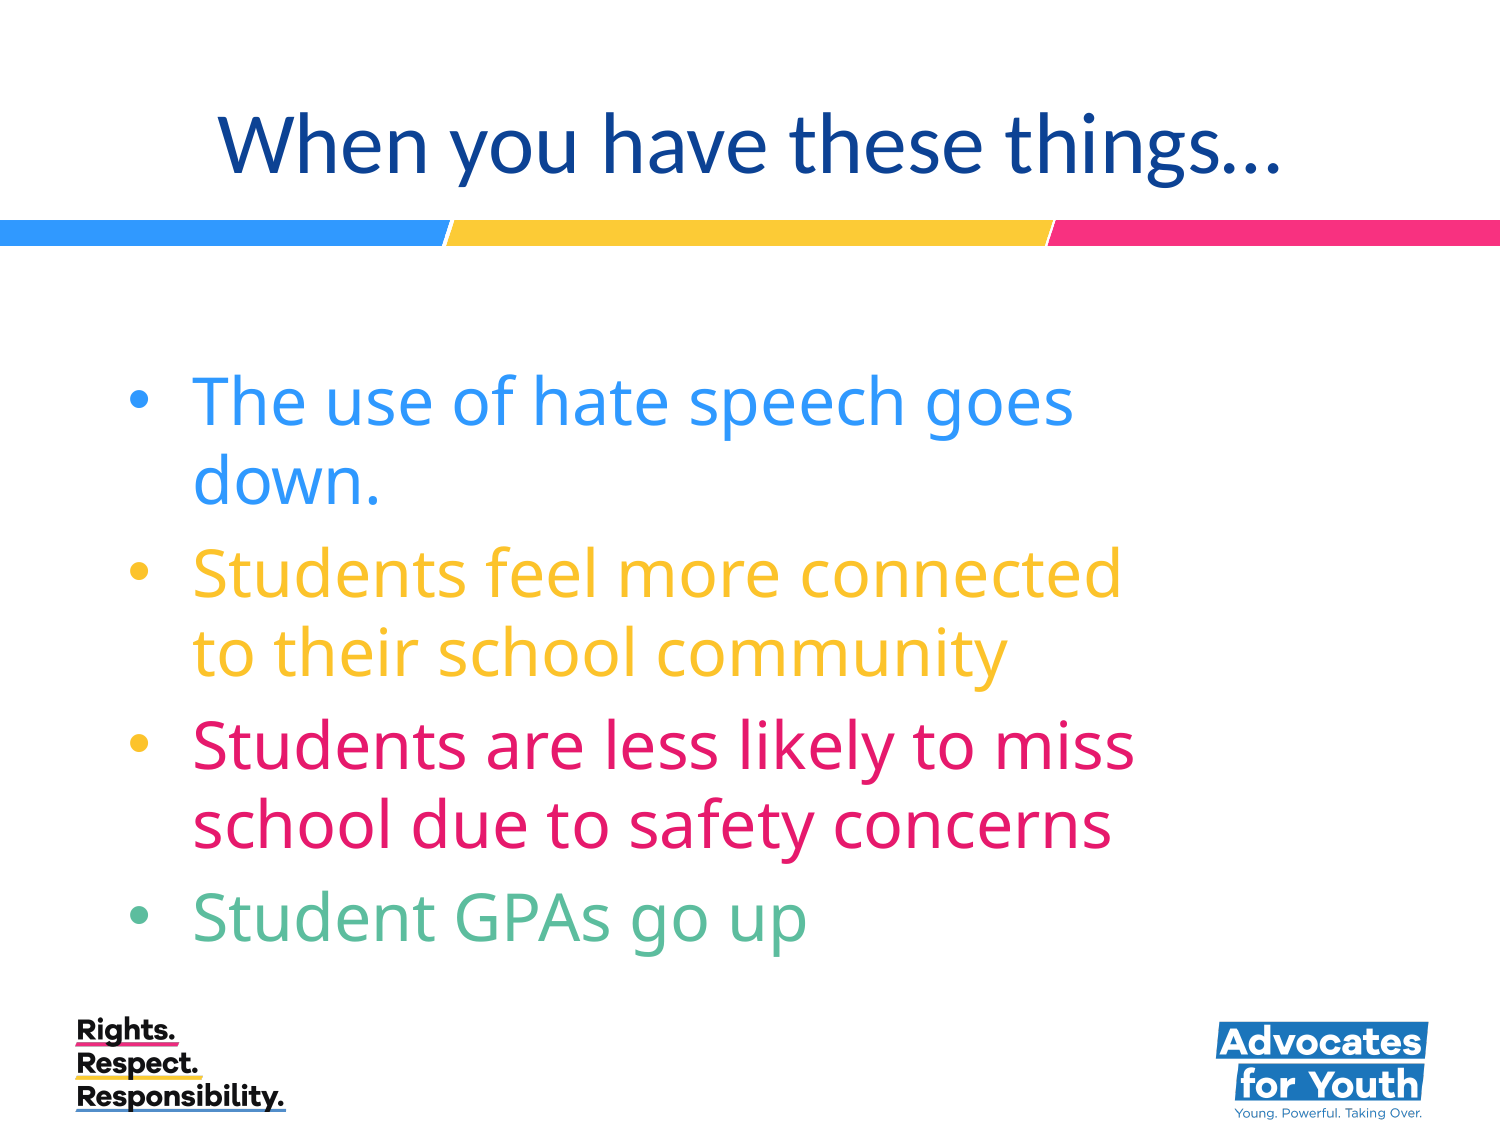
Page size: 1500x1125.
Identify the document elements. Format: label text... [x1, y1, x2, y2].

list The use of hate speech goes down. Students feel more connected to their school community Students are less likely to miss school due to safety concerns Student GPAs go up [112, 351, 1388, 968]
picture [0, 207, 1500, 258]
title When you have these things… [75, 45, 1425, 233]
